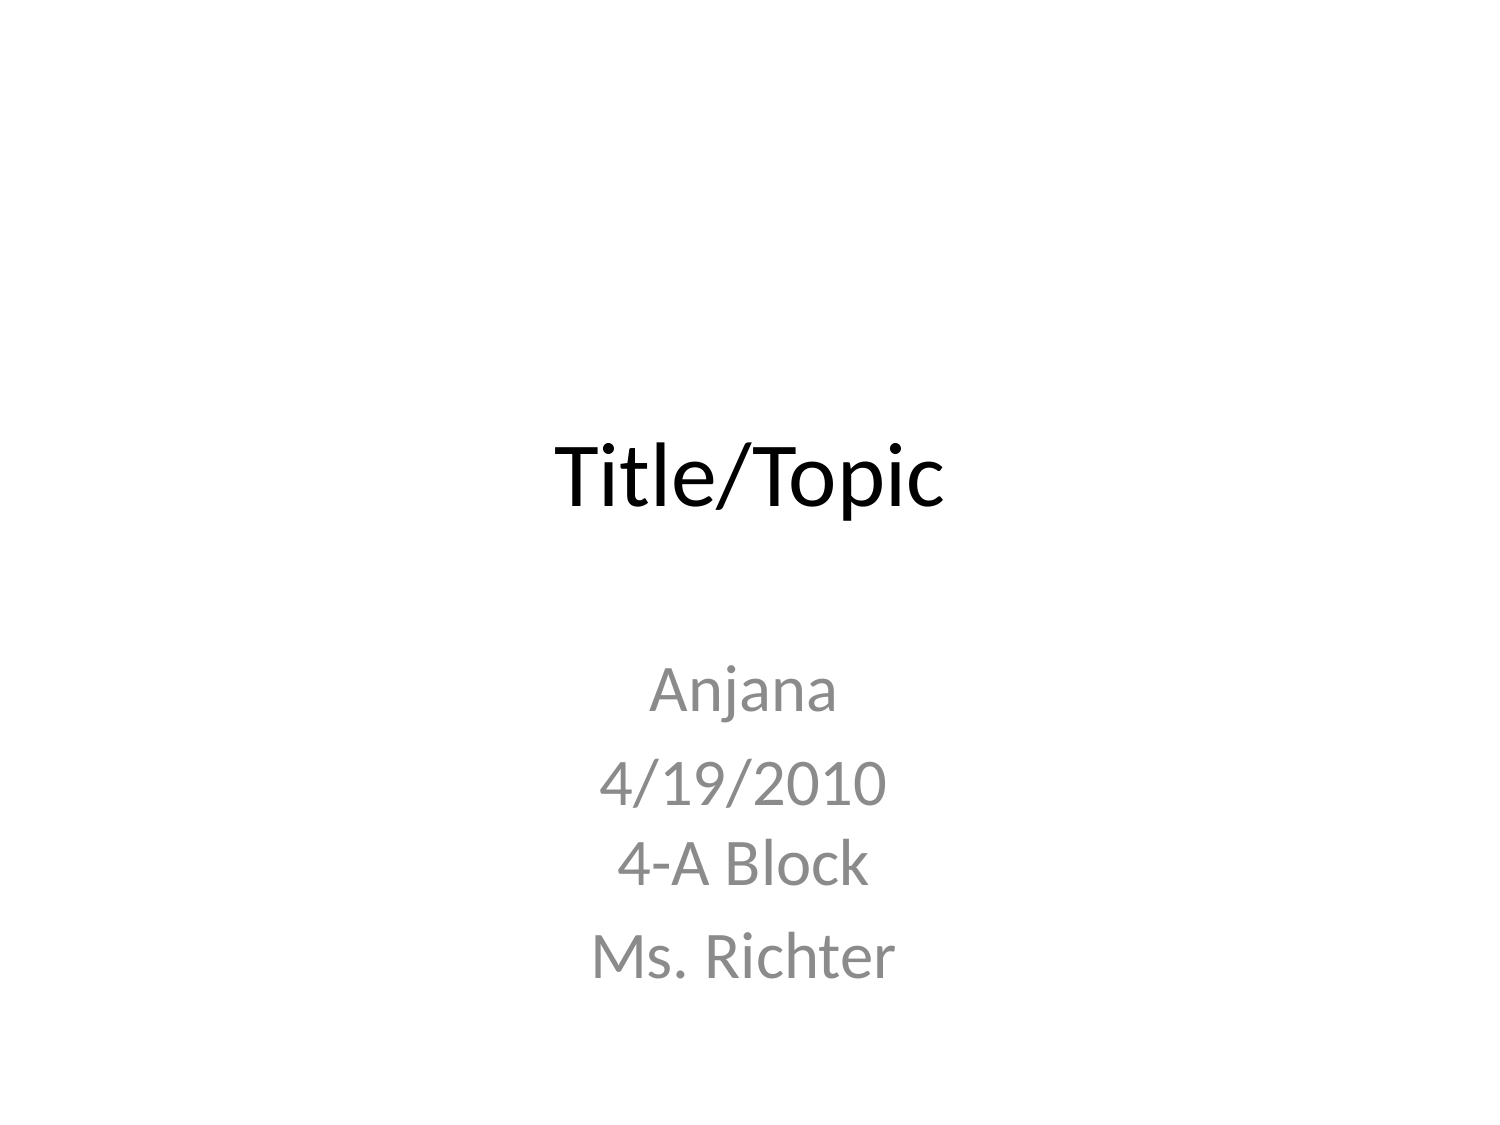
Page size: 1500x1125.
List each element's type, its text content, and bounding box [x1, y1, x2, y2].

title Title/Topic [112, 349, 1388, 591]
subtitle Anjana 4/19/2010 4-A Block Ms. Richter [225, 637, 1263, 1000]
